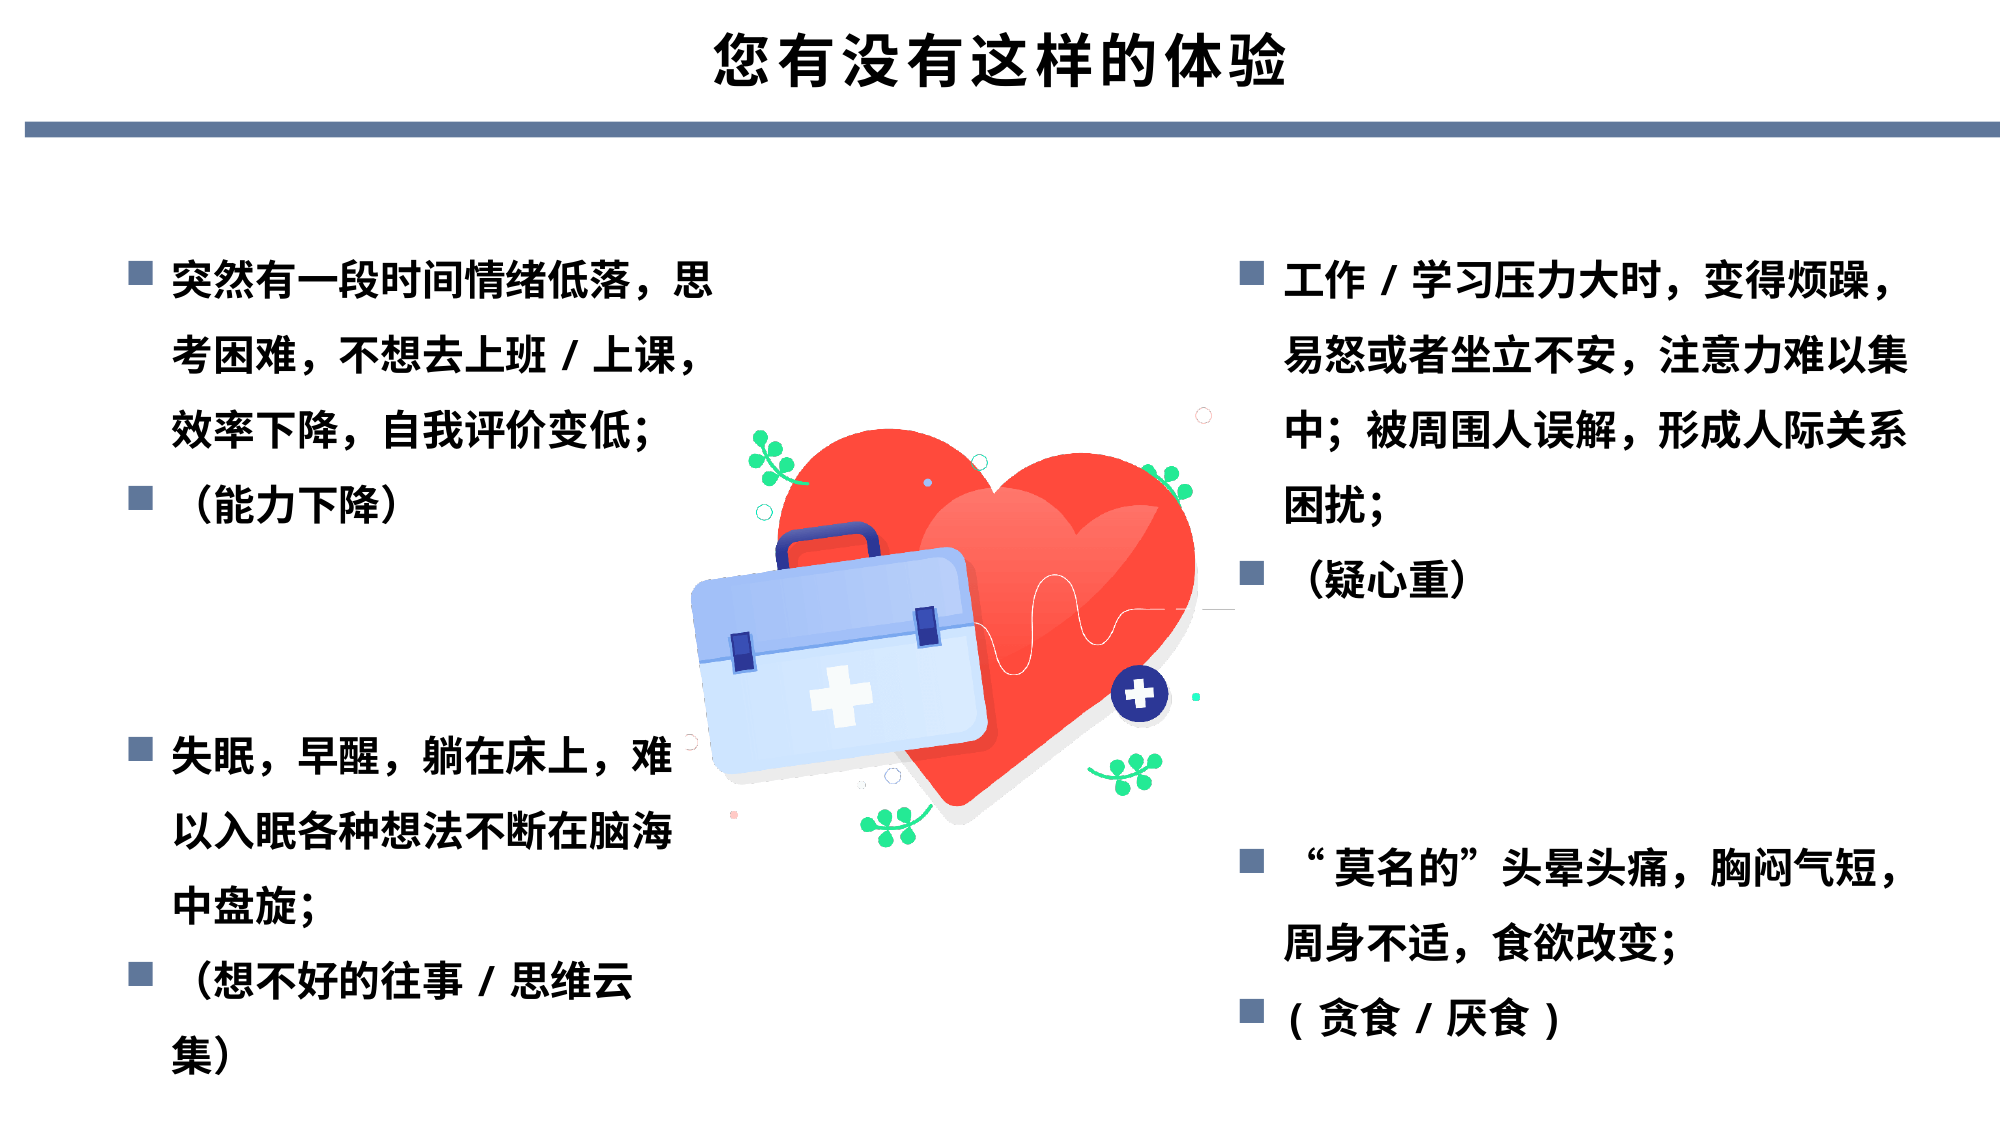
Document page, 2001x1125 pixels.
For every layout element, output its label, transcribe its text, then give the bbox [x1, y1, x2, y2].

text_box [24, 121, 2000, 138]
text_box 突然有一段时间情绪低落，思 考困难，不想去上班/上课，效率下降，自我评价变低； （能力下降） [110, 221, 761, 536]
text_box 工作/学习压力大时，变得烦躁，易怒或者坐立不安，注意力难以集中；被周围人误解，形成人际关系困扰； （疑心重） [1221, 221, 1943, 611]
text_box “莫名的”头晕头痛，胸闷气短，周身不适，食欲改变； (贪食/厌食) [1221, 809, 1943, 1049]
text_box 您有没有这样的体验 [697, 17, 1302, 102]
picture [685, 400, 1240, 861]
text_box 失眠，早醒，躺在床上，难以入眠各种想法不断在脑海中盘旋； （想不好的往事/思维云集） [110, 696, 708, 1087]
